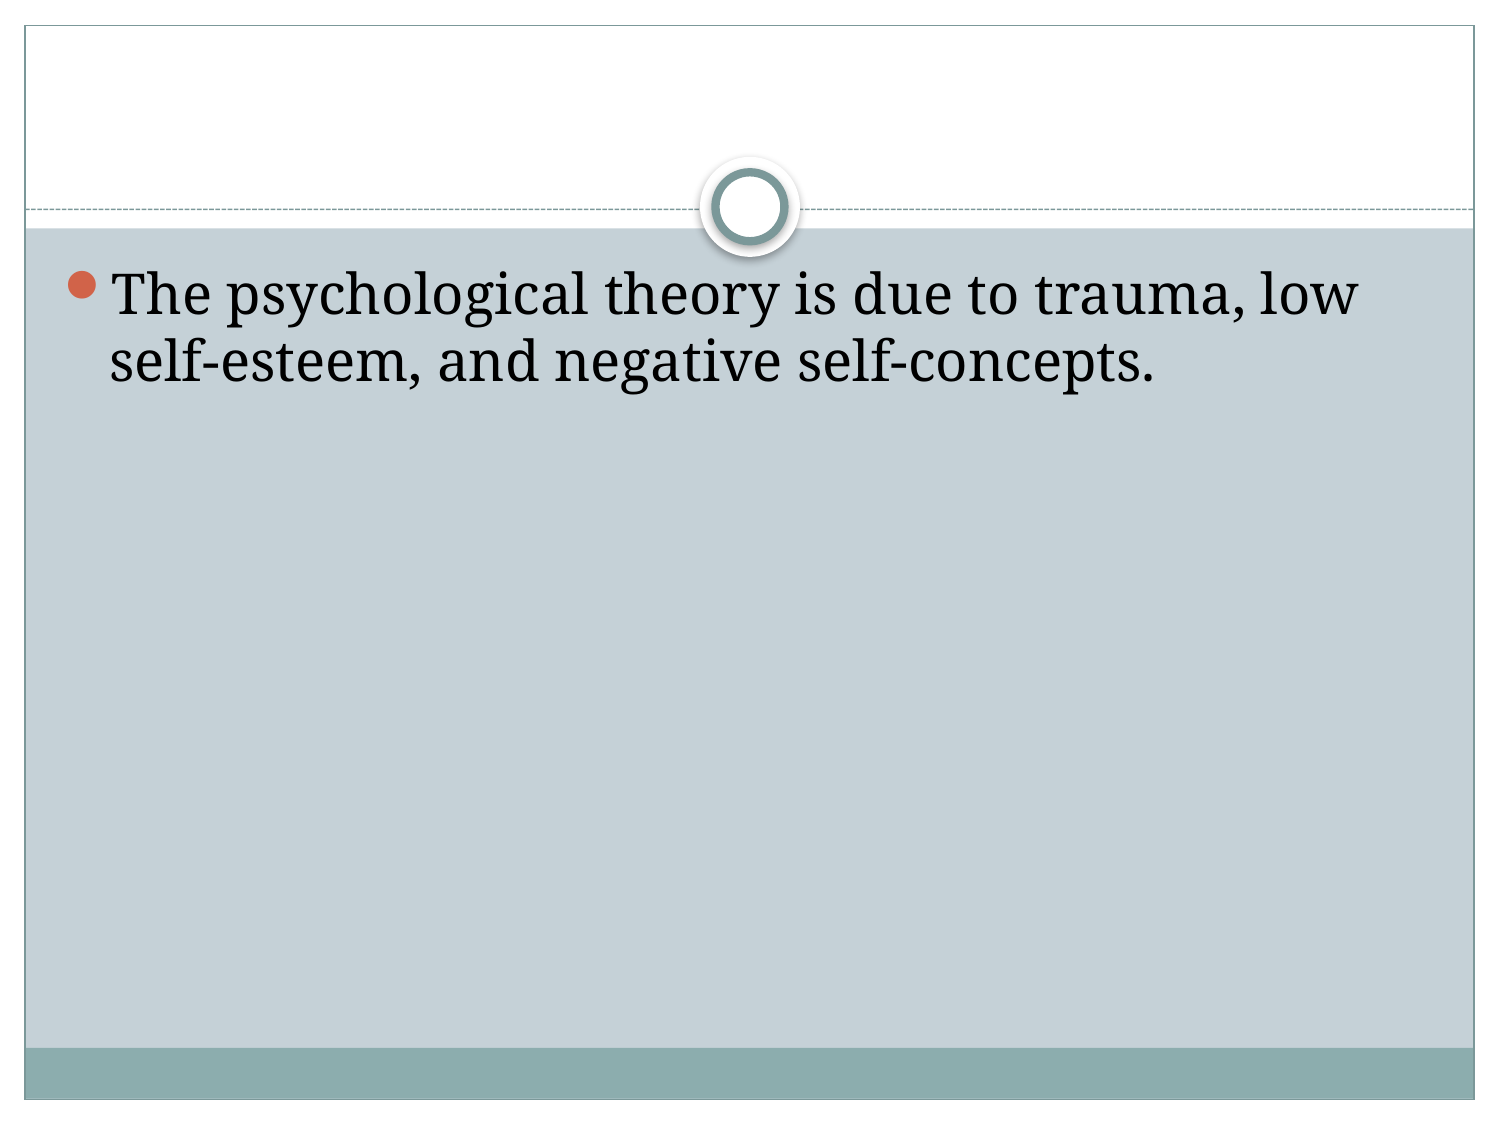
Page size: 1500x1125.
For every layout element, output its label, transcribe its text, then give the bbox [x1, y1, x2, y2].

list The psychological theory is due to trauma, low self-esteem, and negative self-concepts. [49, 250, 1445, 1001]
